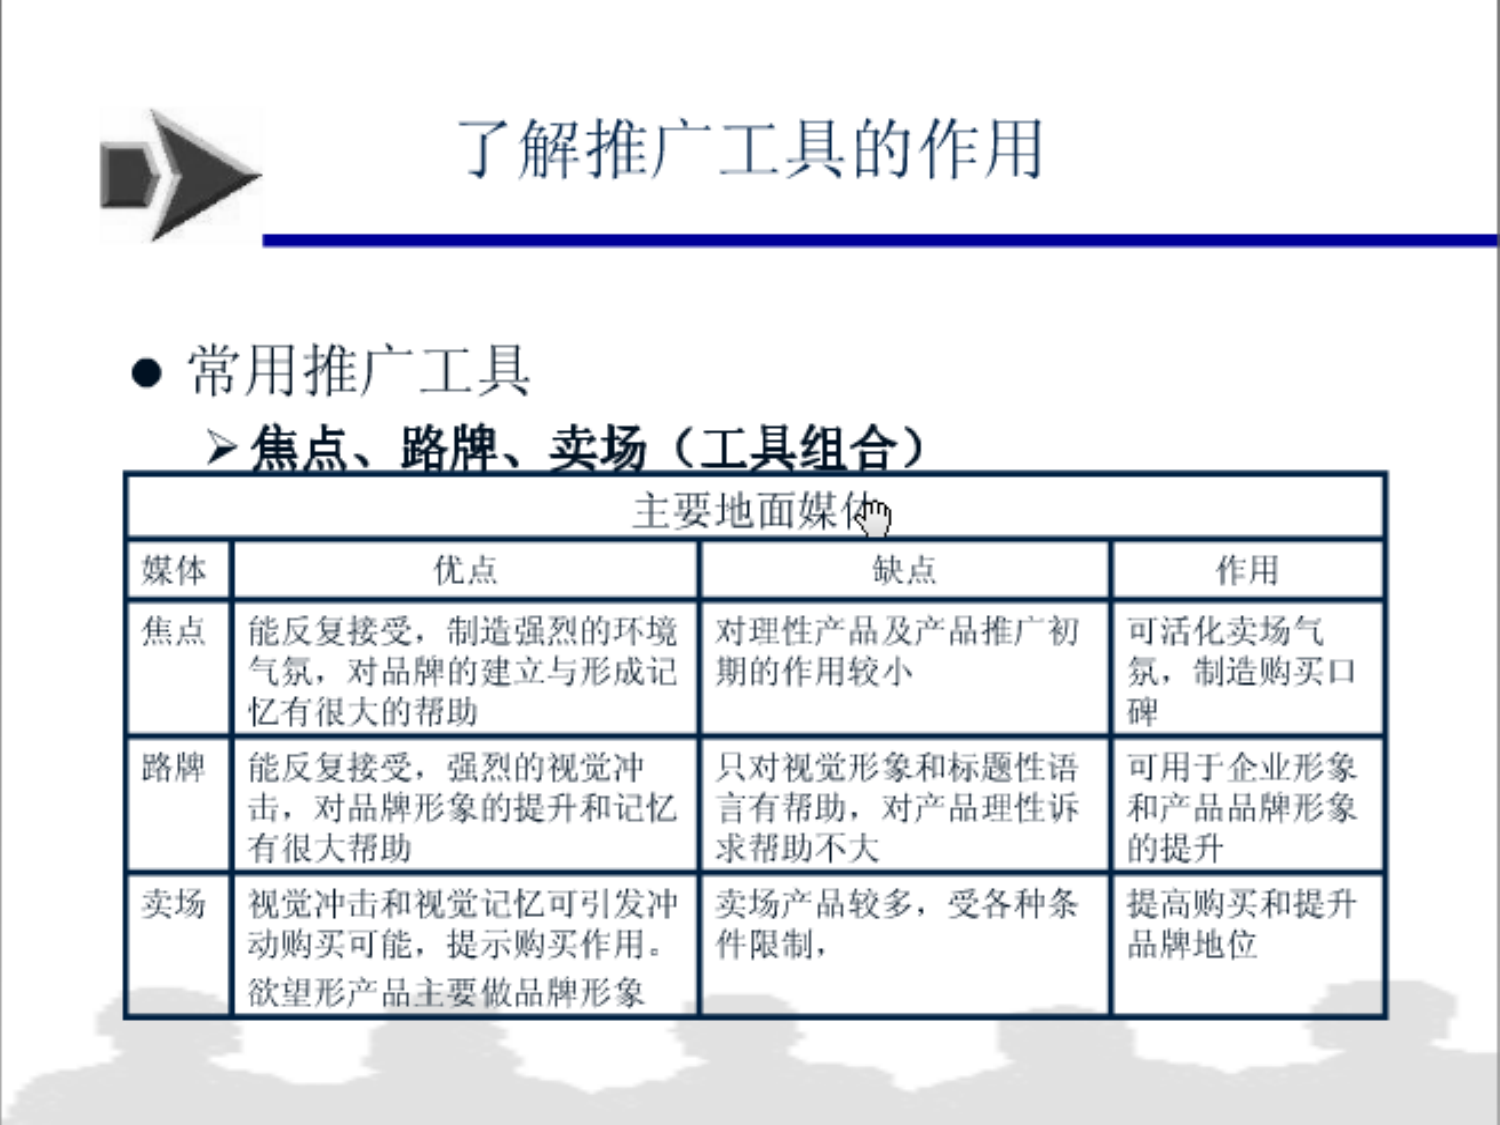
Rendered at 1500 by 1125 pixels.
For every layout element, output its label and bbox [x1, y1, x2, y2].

list [0, 0, 1500, 1125]
